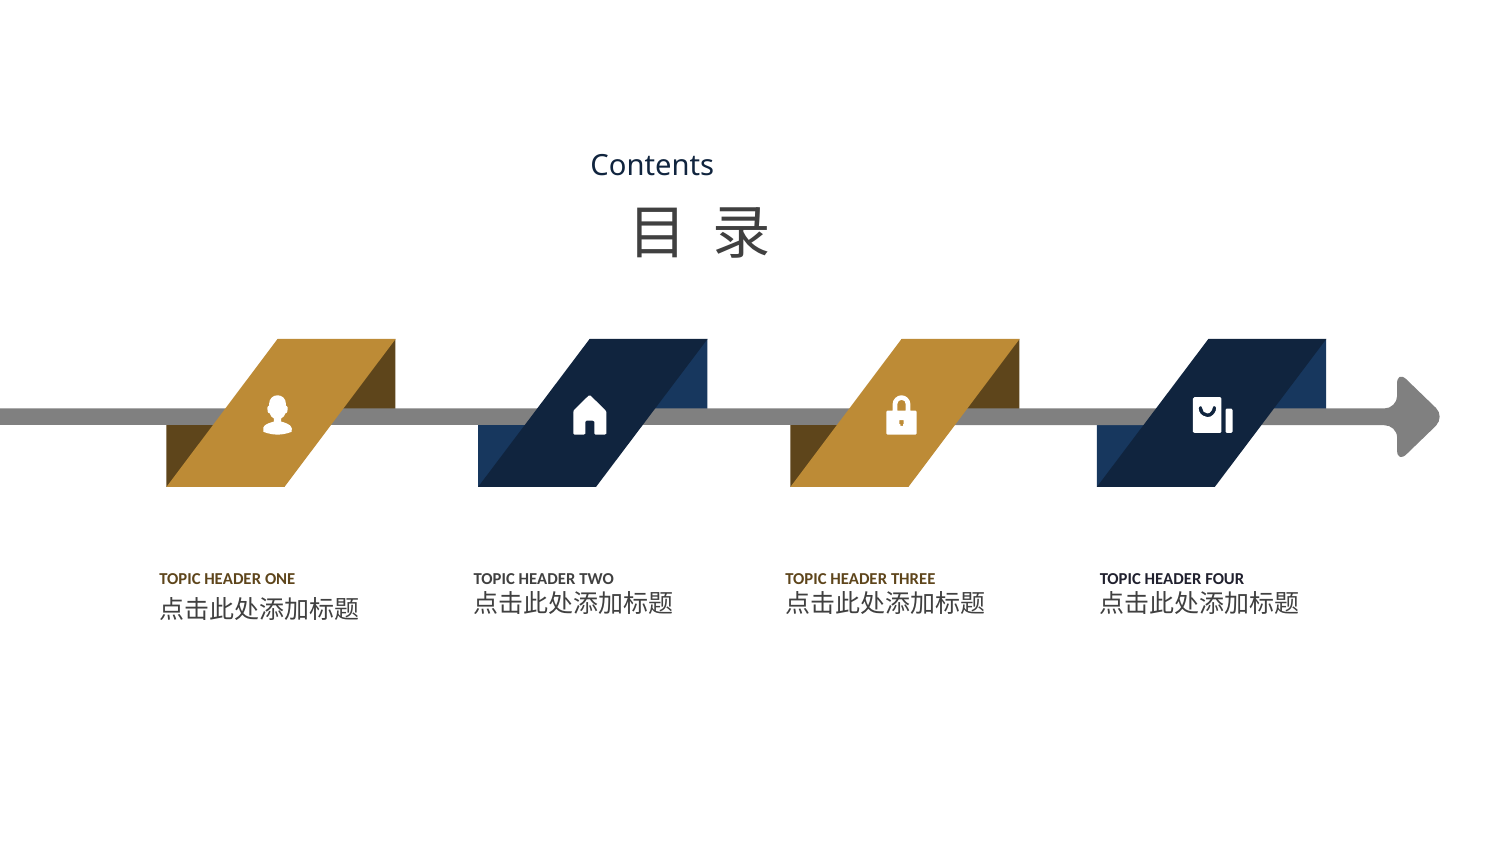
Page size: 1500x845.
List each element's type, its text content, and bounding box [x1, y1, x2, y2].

text_box TOPIC HEADER FOUR 点击此处添加标题 [1099, 563, 1306, 618]
text_box [657, 340, 708, 408]
text_box TOPIC HEADER TWO 点击此处添加标题 [473, 563, 685, 618]
text_box [969, 340, 1020, 408]
text_box [955, 408, 1155, 426]
text_box TOPIC HEADER THREE 点击此处添加标题 [785, 563, 991, 618]
text_box [790, 425, 836, 486]
text_box [1262, 376, 1440, 457]
text_box [573, 395, 607, 435]
text_box [886, 395, 917, 435]
text_box [166, 338, 396, 487]
text_box [345, 340, 396, 408]
text_box [166, 425, 212, 486]
text_box [644, 408, 848, 425]
text_box TOPIC HEADER ONE 点击此处添加标题 [159, 563, 365, 648]
text_box [478, 425, 524, 485]
text_box [1276, 340, 1327, 408]
text_box [332, 408, 536, 425]
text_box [1192, 396, 1233, 434]
text_box [0, 408, 224, 425]
text_box [790, 338, 1020, 487]
text_box [1096, 338, 1327, 487]
text_box [478, 338, 708, 487]
text_box Contents 目 录 [590, 139, 809, 326]
text_box [1096, 426, 1142, 486]
text_box [263, 395, 292, 435]
